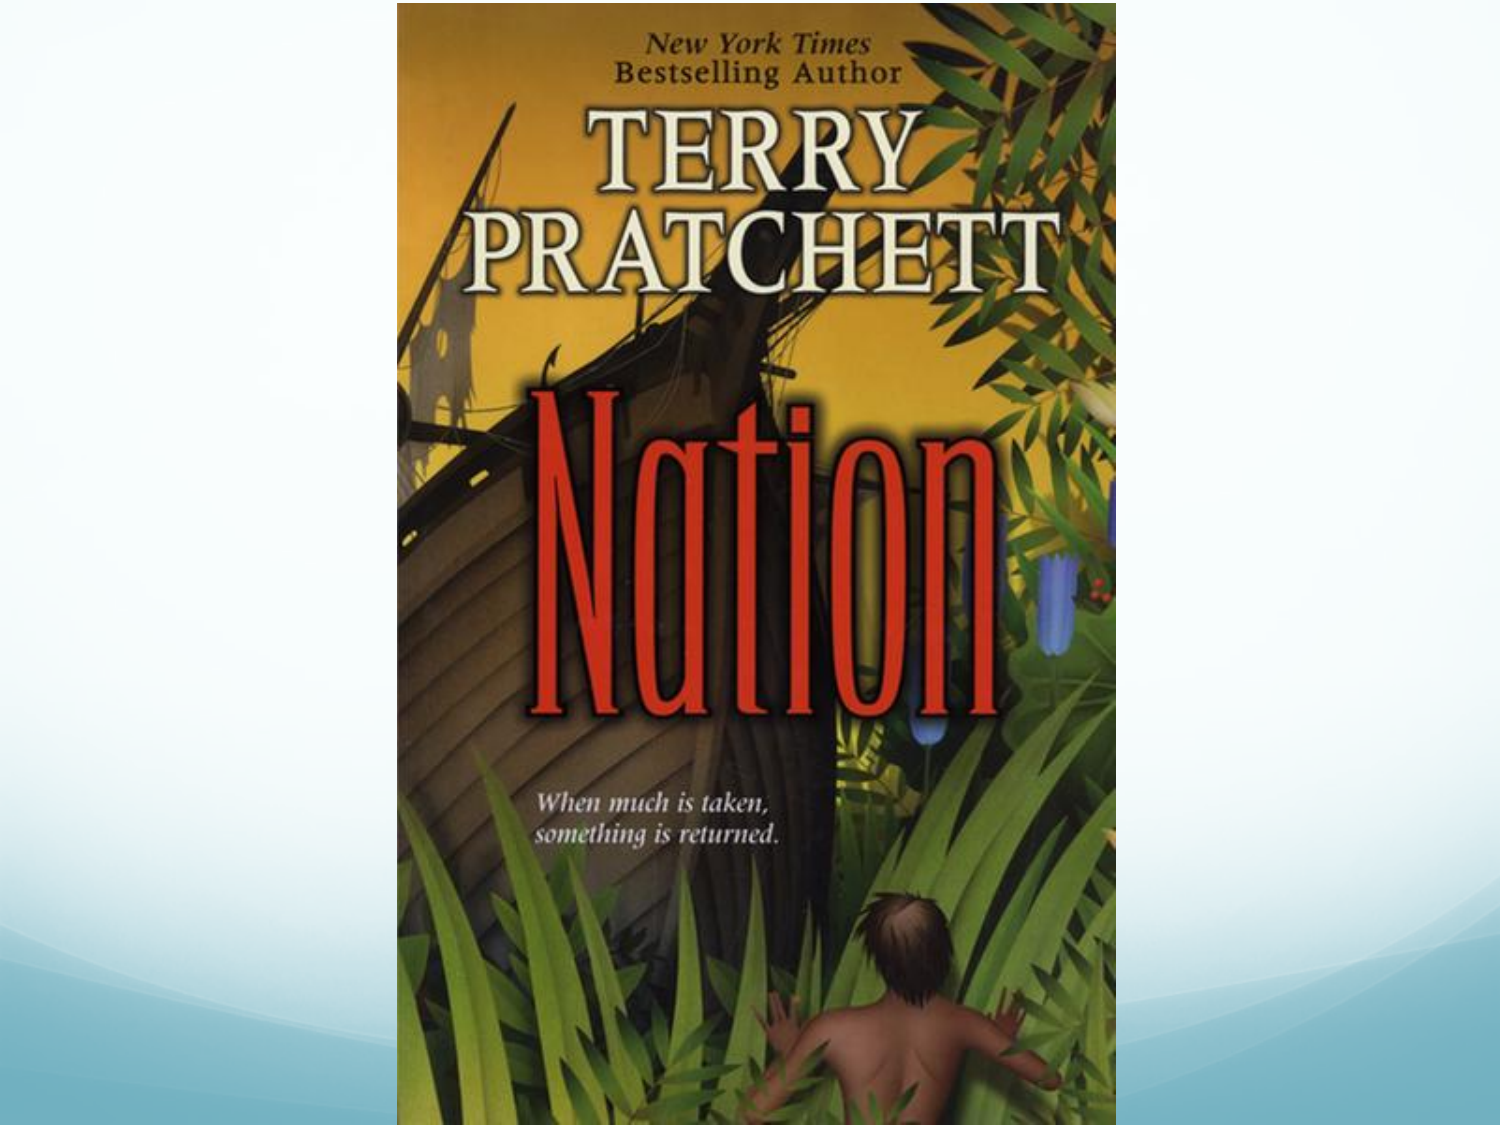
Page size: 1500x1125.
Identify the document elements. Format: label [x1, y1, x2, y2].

picture [396, 3, 1116, 1125]
